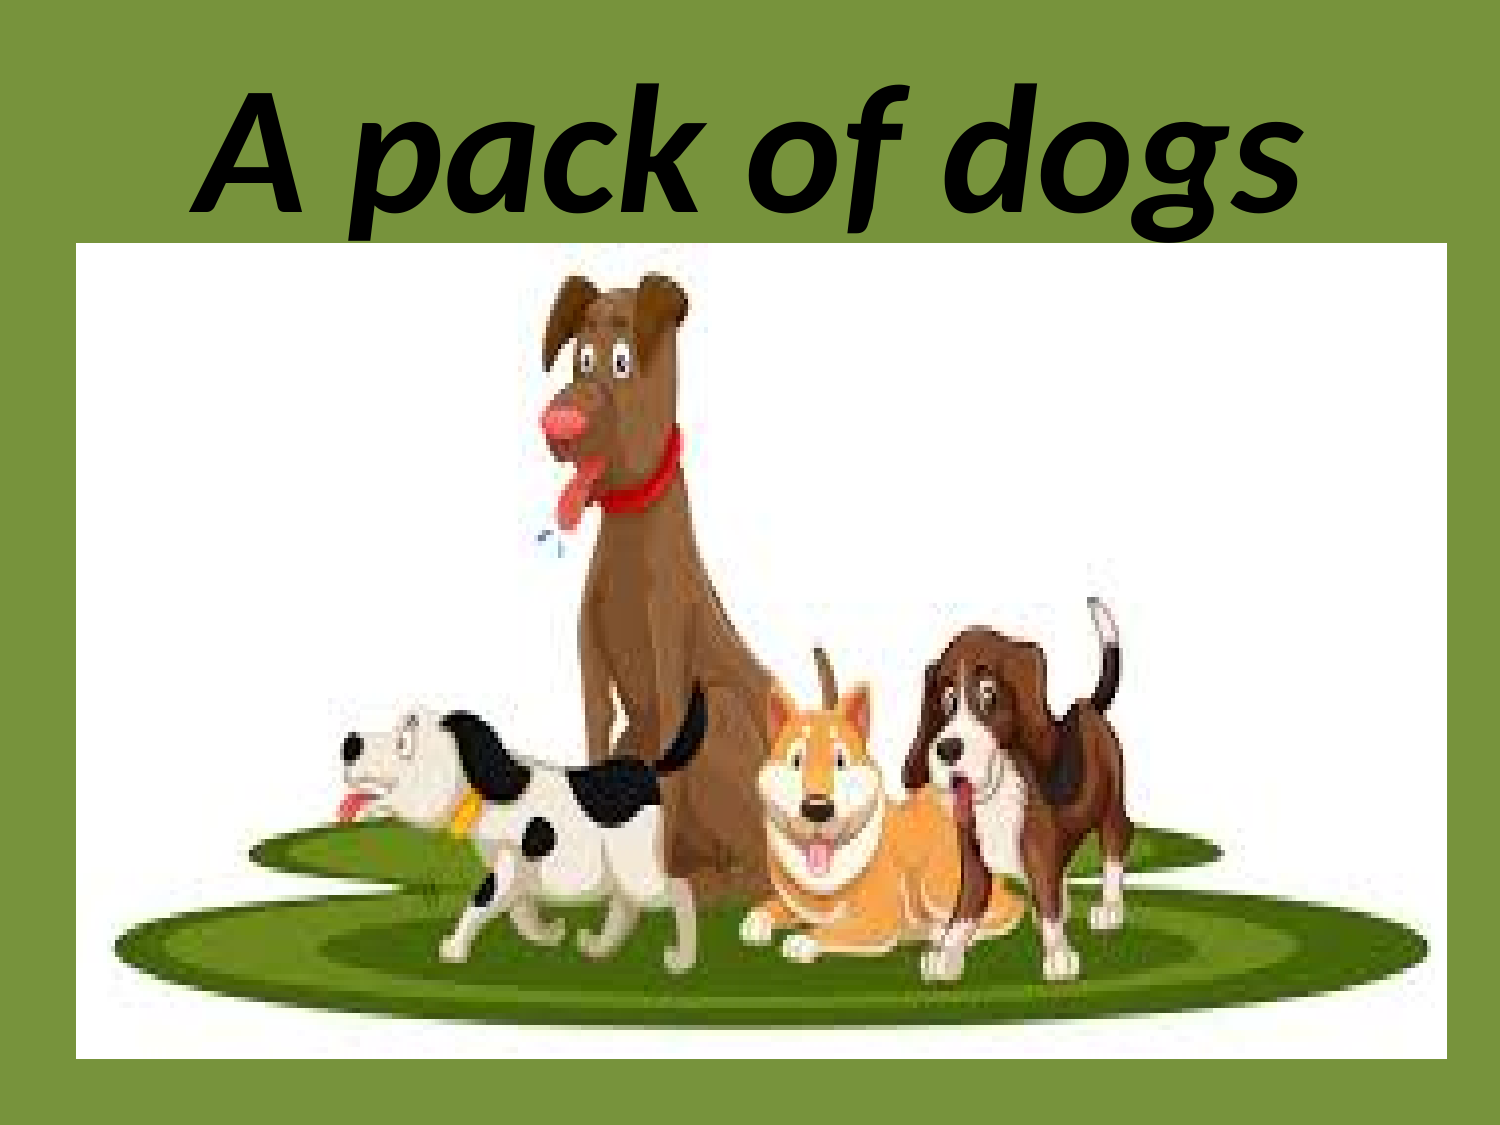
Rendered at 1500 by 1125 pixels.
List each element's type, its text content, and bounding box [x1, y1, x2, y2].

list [76, 243, 1448, 1059]
title A pack of dogs [75, 45, 1425, 233]
